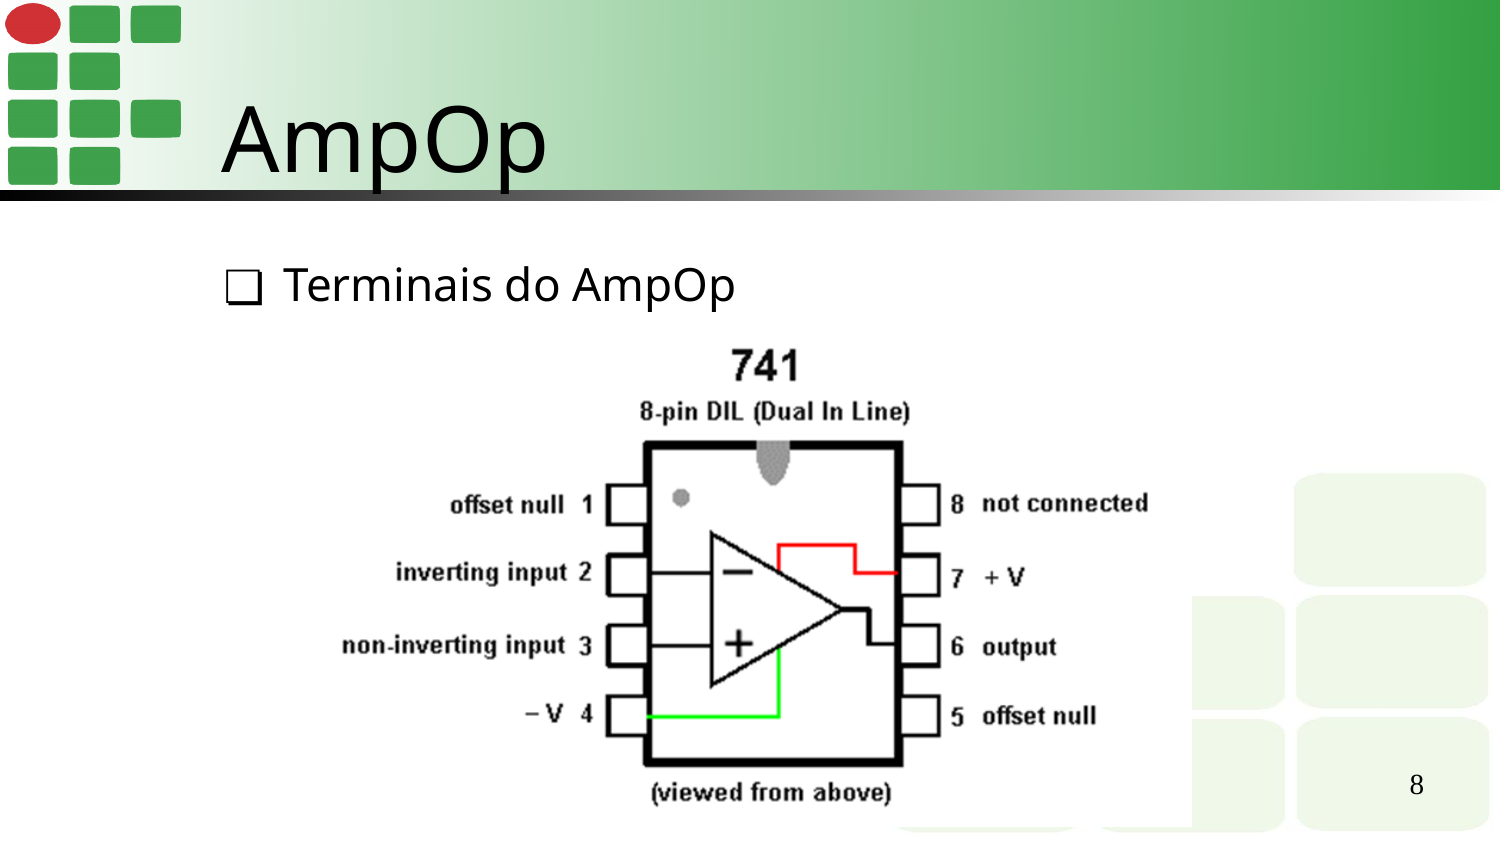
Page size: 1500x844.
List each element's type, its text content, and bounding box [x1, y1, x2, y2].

text_box Terminais do AmpOp [193, 248, 1469, 324]
picture [5, 3, 181, 185]
slide_number ‹#› [1198, 768, 1425, 827]
picture [307, 323, 1495, 835]
text_box AmpOp [206, 26, 1468, 207]
